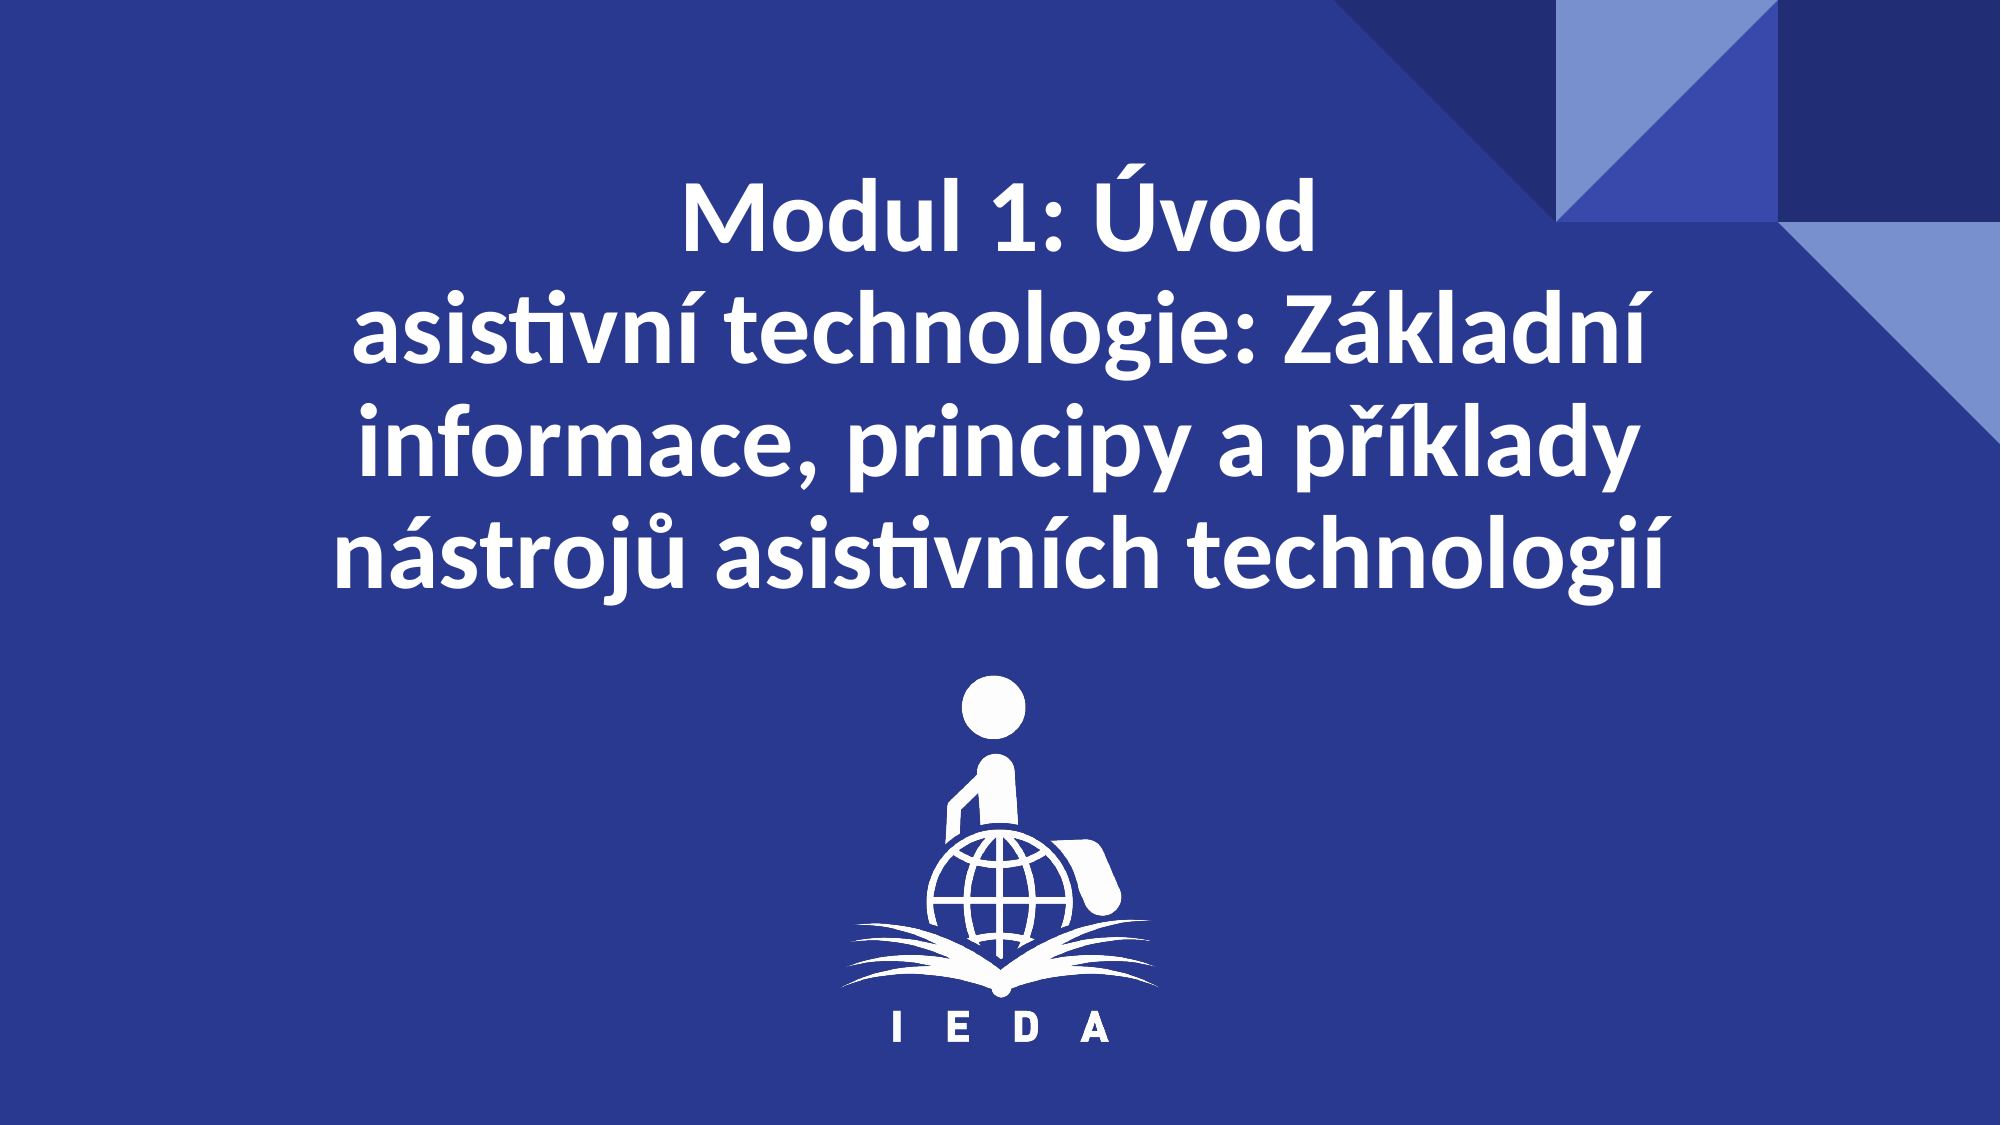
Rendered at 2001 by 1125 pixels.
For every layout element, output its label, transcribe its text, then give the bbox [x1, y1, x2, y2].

title Modul 1: Úvod asistivní technologie: Základní informace, principy a příklady nástrojů asistivních technologií [249, 283, 1750, 619]
picture [799, 629, 1201, 1089]
